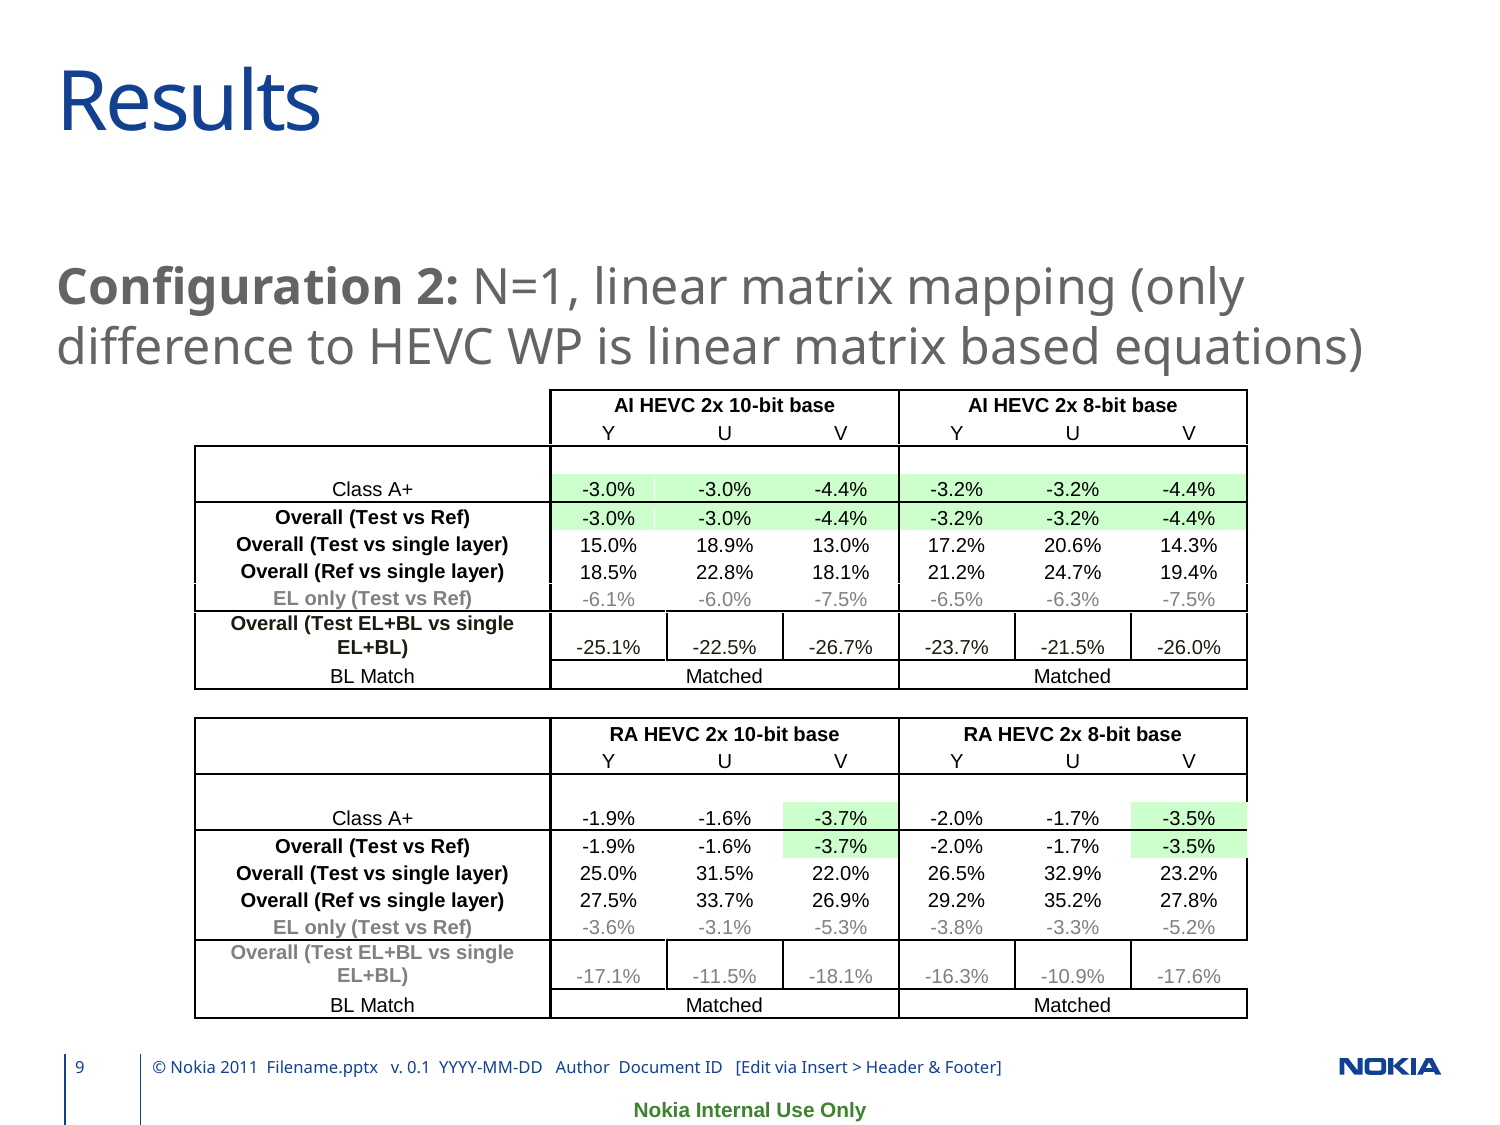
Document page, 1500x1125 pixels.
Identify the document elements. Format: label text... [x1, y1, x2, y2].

title Results [56, 47, 1433, 149]
footer © Nokia 2011 Filename.pptx v. 0.1 YYYY-MM-DD Author Document ID [Edit via Insert > Header & Footer] [152, 1057, 1231, 1079]
list Configuration 2: N=1, linear matrix mapping (only difference to HEVC WP is linear matrix based equations) [56, 254, 1436, 1032]
slide_number 9 [75, 1057, 124, 1079]
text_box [182, 361, 1259, 1064]
